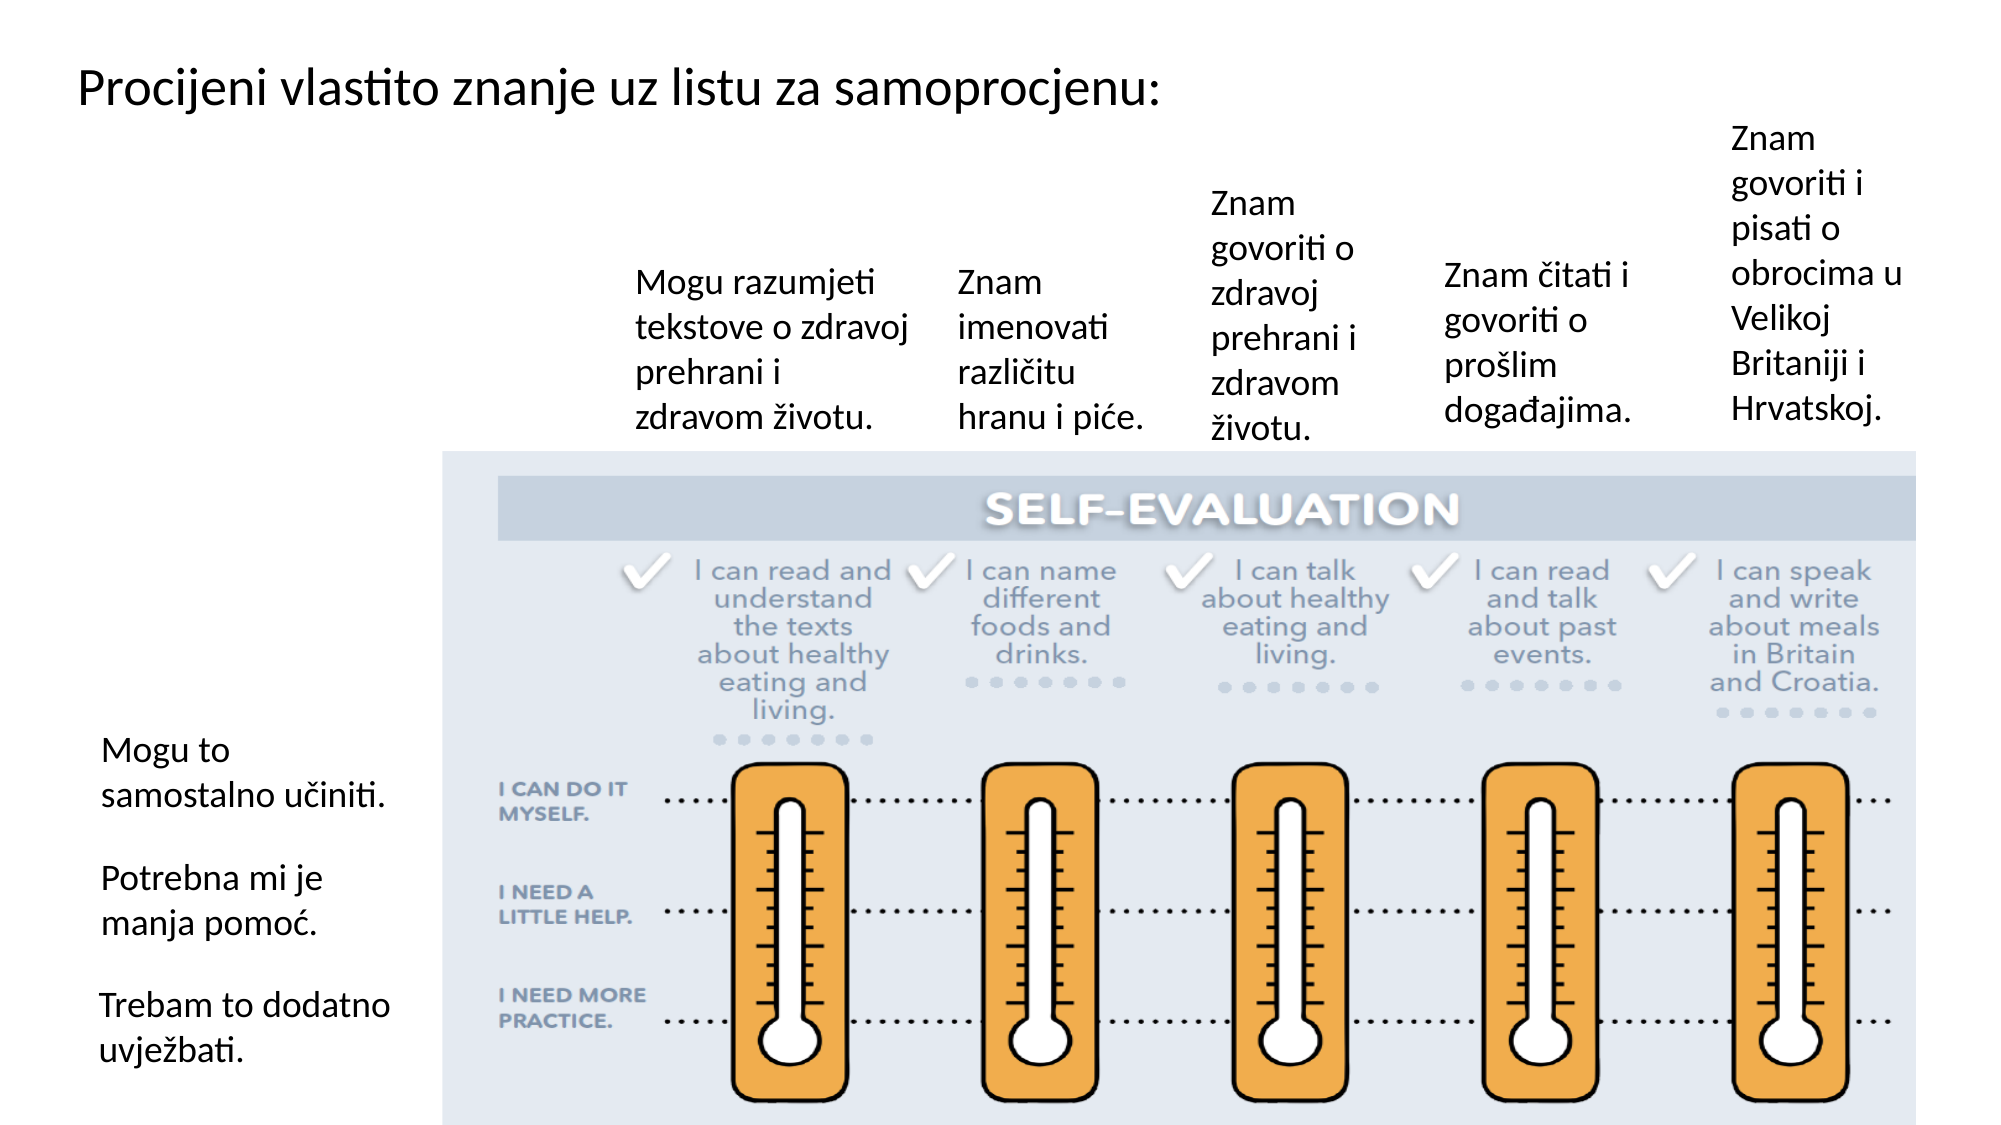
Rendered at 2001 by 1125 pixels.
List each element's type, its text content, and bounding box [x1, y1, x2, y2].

text_box Procijeni vlastito znanje uz listu za samoprocjenu: [62, 44, 1191, 124]
text_box Znam imenovati različitu hranu i piće. [942, 249, 1167, 445]
text_box Trebam to dodatno uvježbati. [83, 972, 422, 1077]
text_box Potrebna mi je manja pomoć. [86, 845, 377, 950]
text_box Znam govoriti i pisati o obrocima u Velikoj Britaniji i Hrvatskoj. [1716, 105, 1943, 436]
text_box Znam govoriti o zdravoj prehrani i zdravom životu. [1195, 170, 1420, 448]
text_box Znam čitati i govoriti o prošlim događajima. [1429, 242, 1668, 438]
picture [440, 448, 1917, 1125]
text_box Mogu to samostalno učiniti. [86, 718, 427, 823]
text_box Mogu razumjeti tekstove o zdravoj prehrani i zdravom životu. [620, 249, 932, 445]
